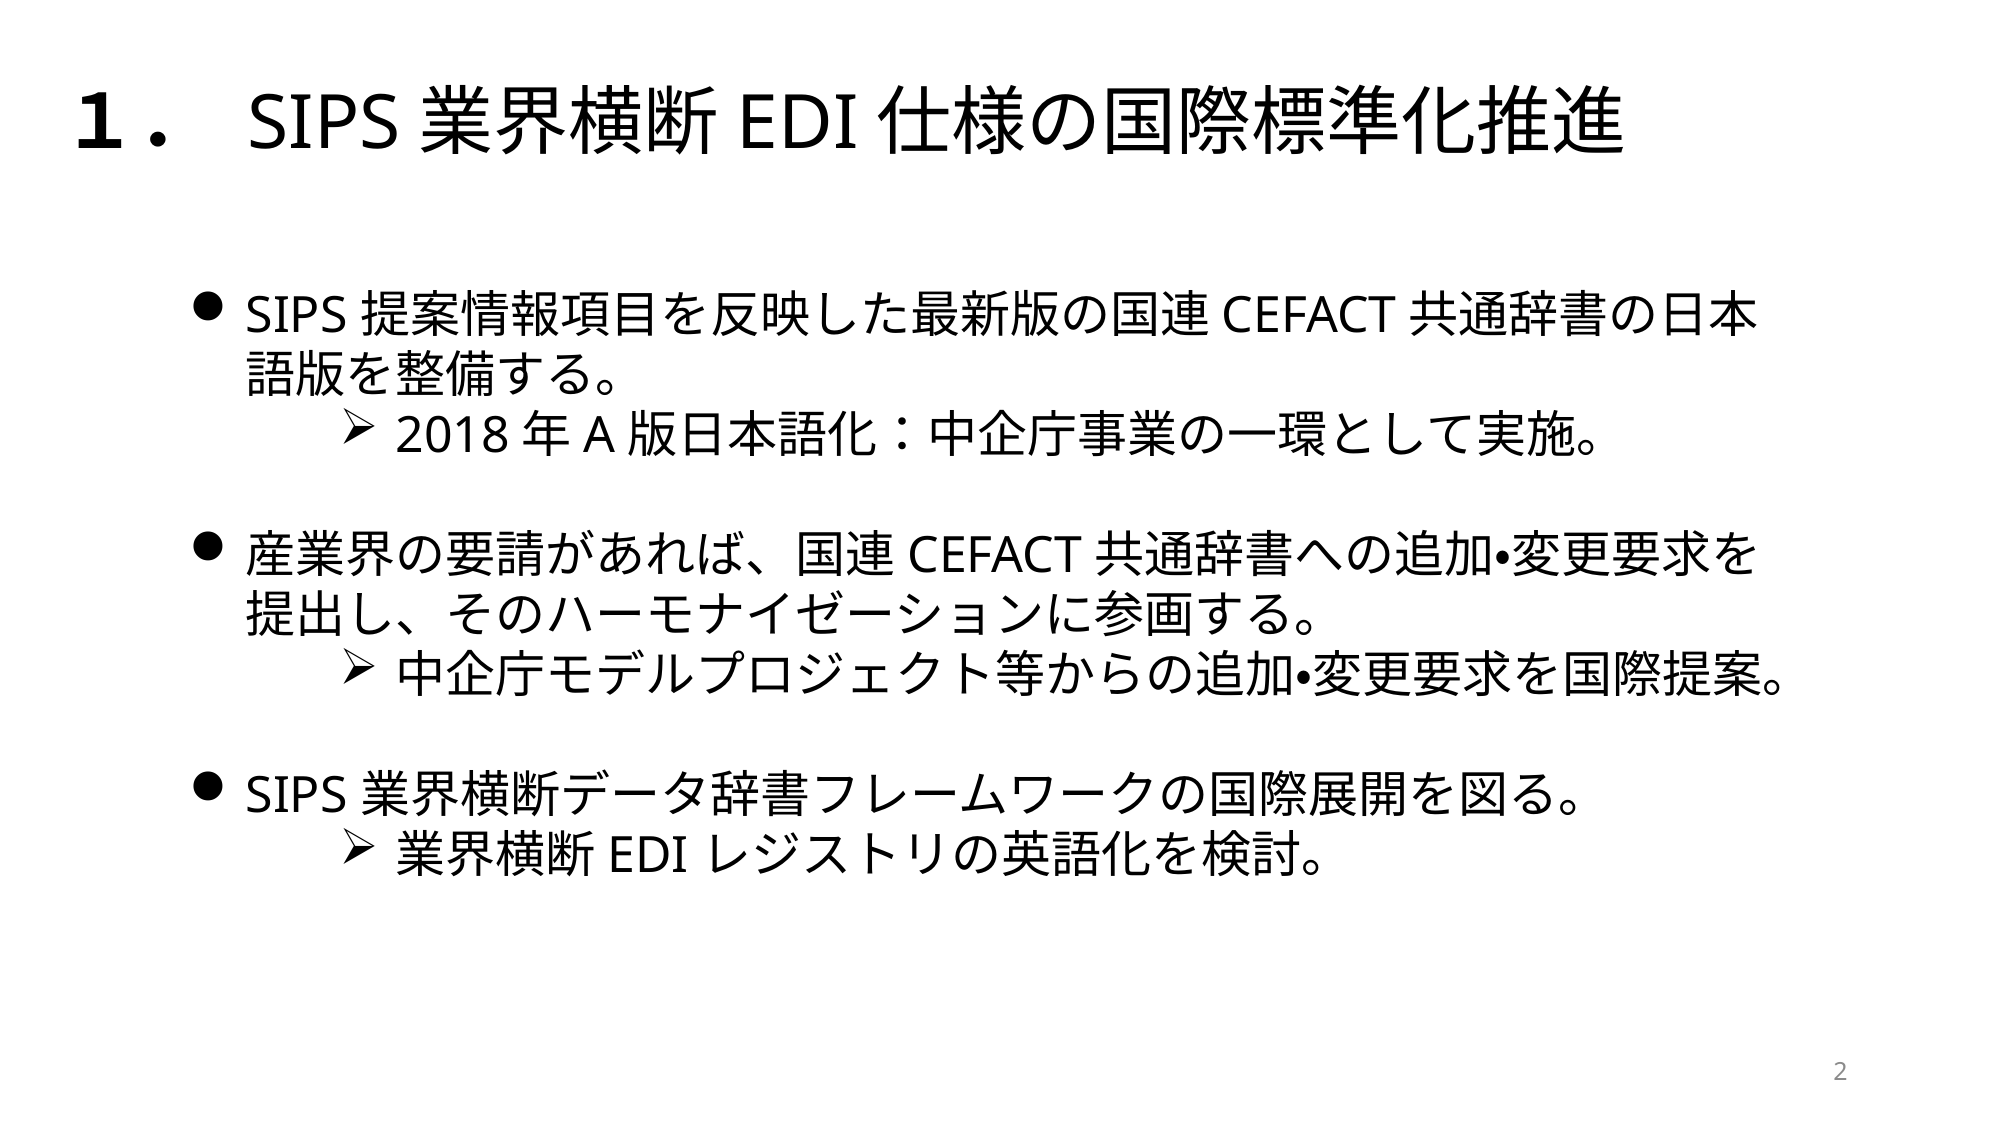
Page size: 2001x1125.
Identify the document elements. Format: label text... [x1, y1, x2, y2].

slide_number 2 [1412, 1042, 1863, 1103]
text_box １． SIPS業界横断EDI仕様の国際標準化推進 [47, 65, 1709, 171]
text_box SIPS提案情報項目を反映した最新版の国連CEFACT共通辞書の日本語版を整備する。 2018年A版日本語化：中企庁事業の一環として実施。 産業界の要請があれば、国連CEFACT共通辞書への追加・変更要求を提出し、そのハーモナイゼーションに参画する。 中企庁モデルプロジェクト等からの追加・変更要求を国際提案。 SIPS業界横断データ辞書フレームワークの国際展開を図る。 業界横断EDIレジストリの英語化を検討。 [174, 275, 1822, 890]
